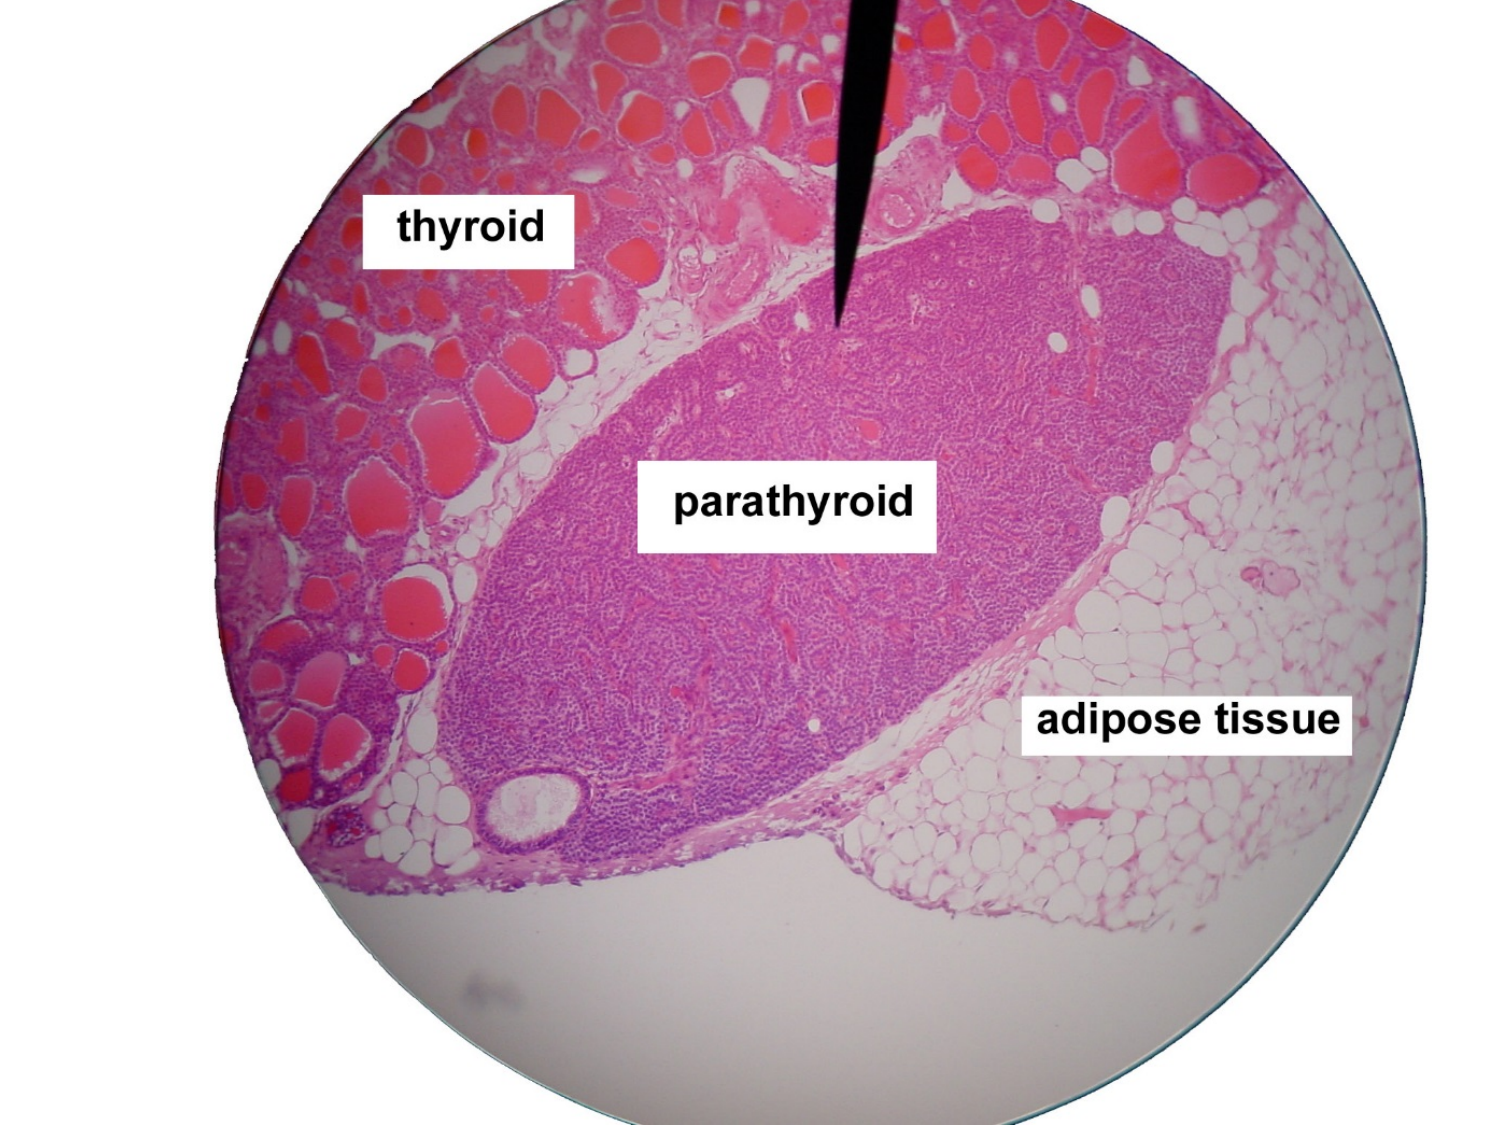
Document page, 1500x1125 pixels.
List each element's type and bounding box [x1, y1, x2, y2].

list [192, 0, 1448, 1125]
